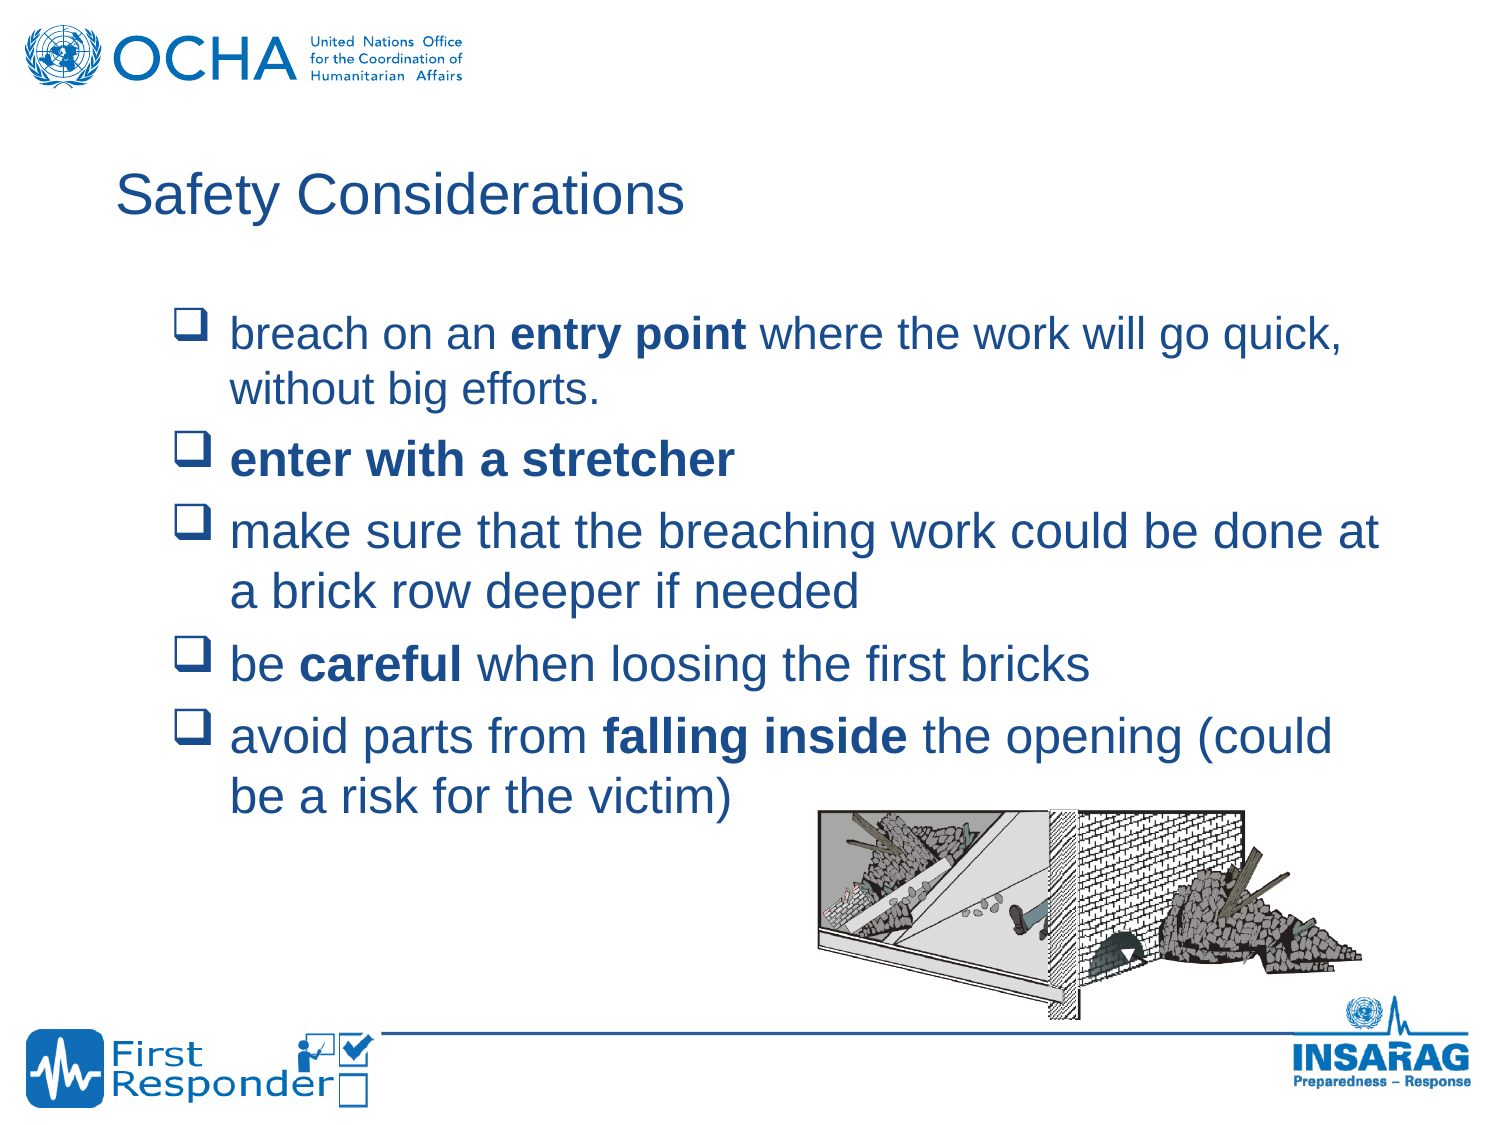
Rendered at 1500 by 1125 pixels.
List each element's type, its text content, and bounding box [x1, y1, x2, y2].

text_box breach on an entry point where the work will go quick, without big efforts. enter with a stretcher make sure that the breaching work could be done at a brick row deeper if needed be careful when loosing the first bricks avoid parts from falling inside the opening (could be a risk for the victim) [118, 295, 1409, 875]
list Safety Considerations [100, 147, 951, 236]
picture [812, 794, 1471, 1094]
picture [24, 1024, 375, 1113]
